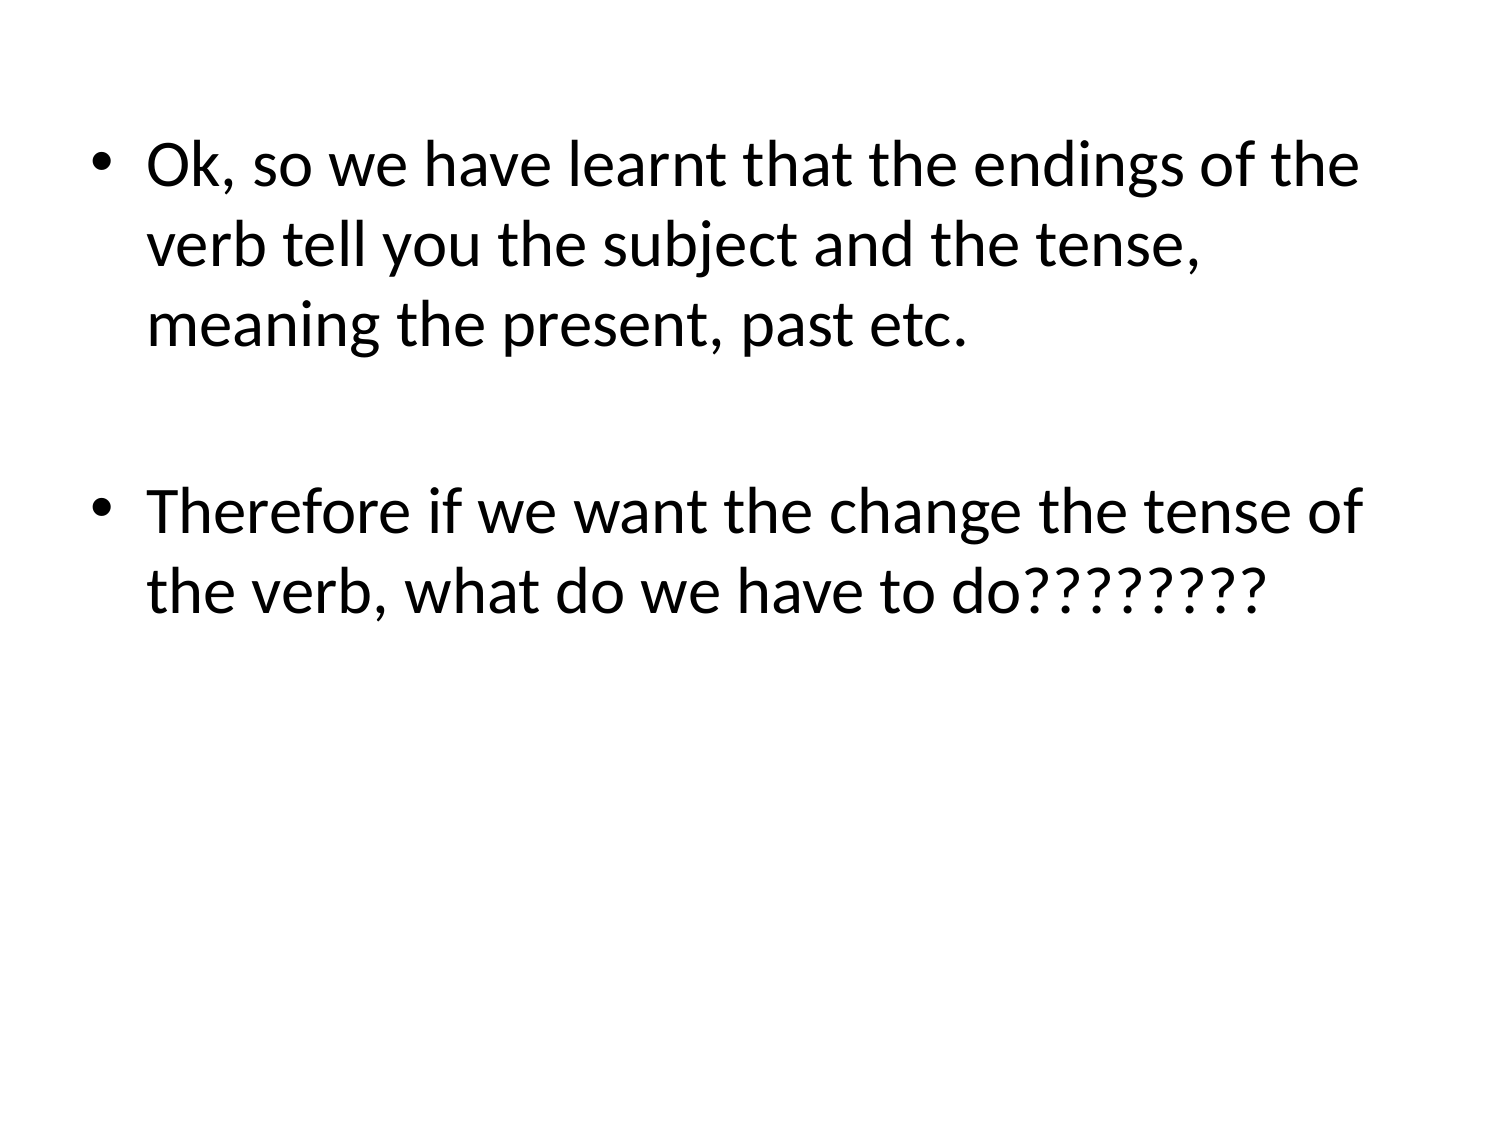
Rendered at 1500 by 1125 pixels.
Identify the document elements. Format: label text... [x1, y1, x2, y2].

list Ok, so we have learnt that the endings of the verb tell you the subject and the tense, meaning the present, past etc. Therefore if we want the change the tense of the verb, what do we have to do???????? [75, 112, 1425, 1005]
